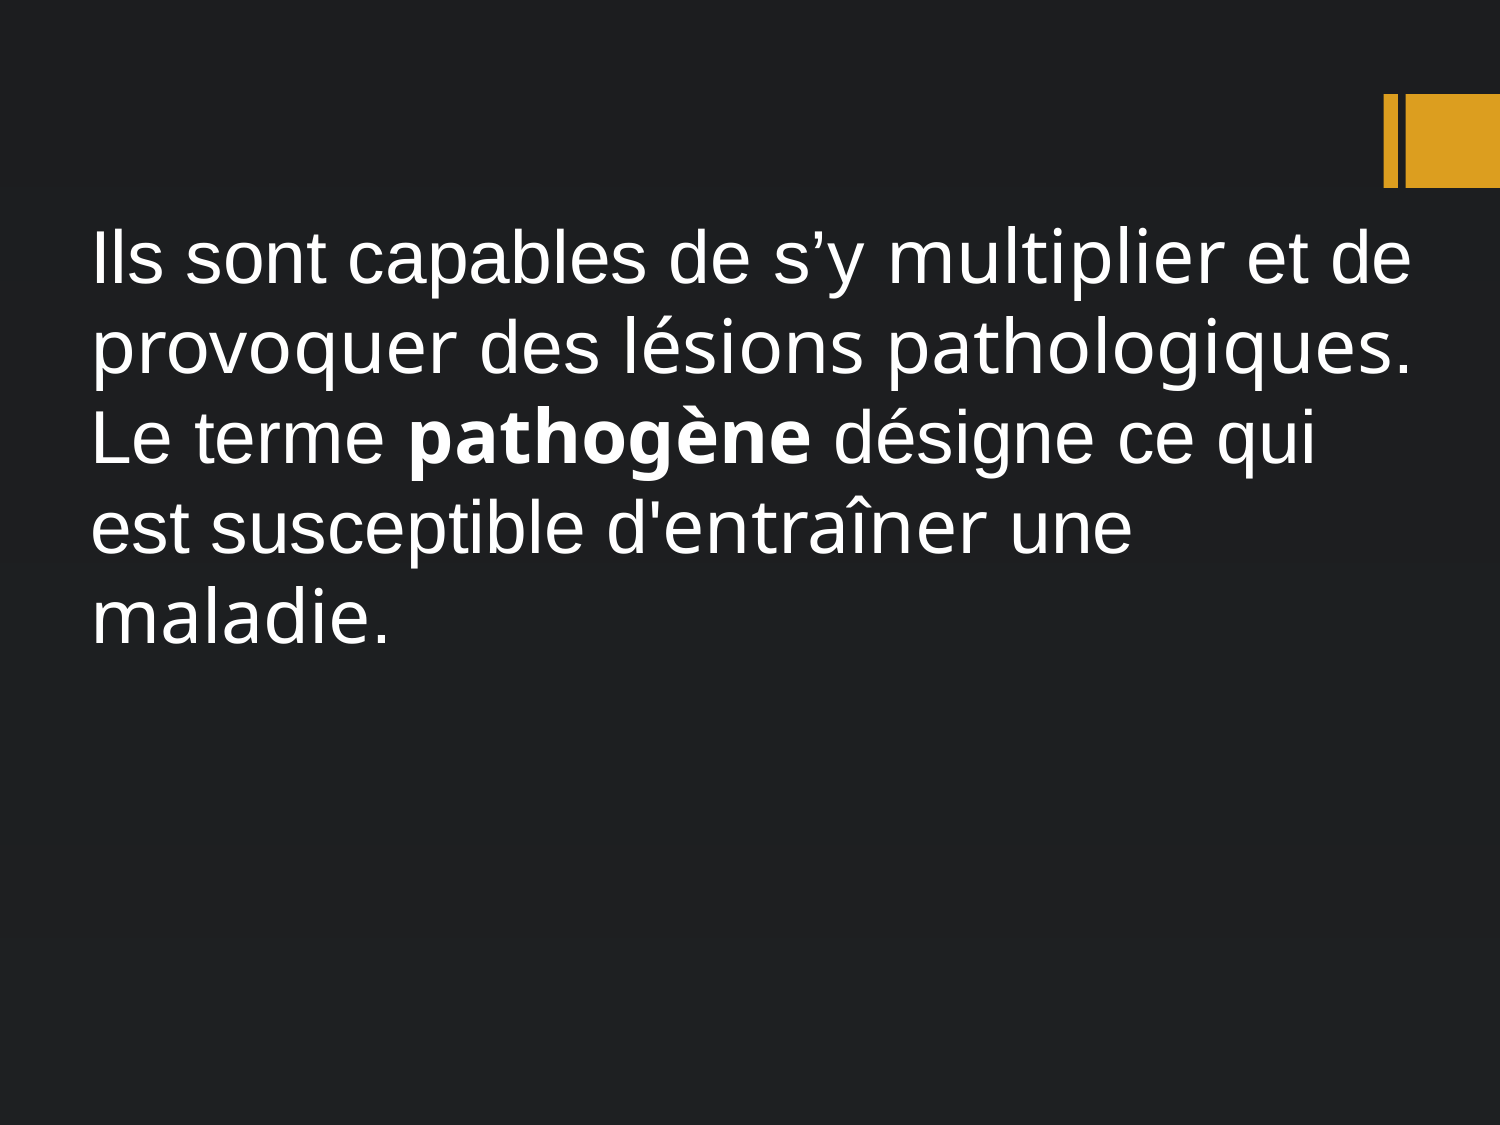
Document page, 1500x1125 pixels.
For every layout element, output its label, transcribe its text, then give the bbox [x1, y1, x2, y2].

list Ils sont capables de s’y multiplier et de provoquer des lésions pathologiques. Le terme pathogène désigne ce qui est susceptible d'entraîner une maladie. [75, 78, 1447, 1005]
